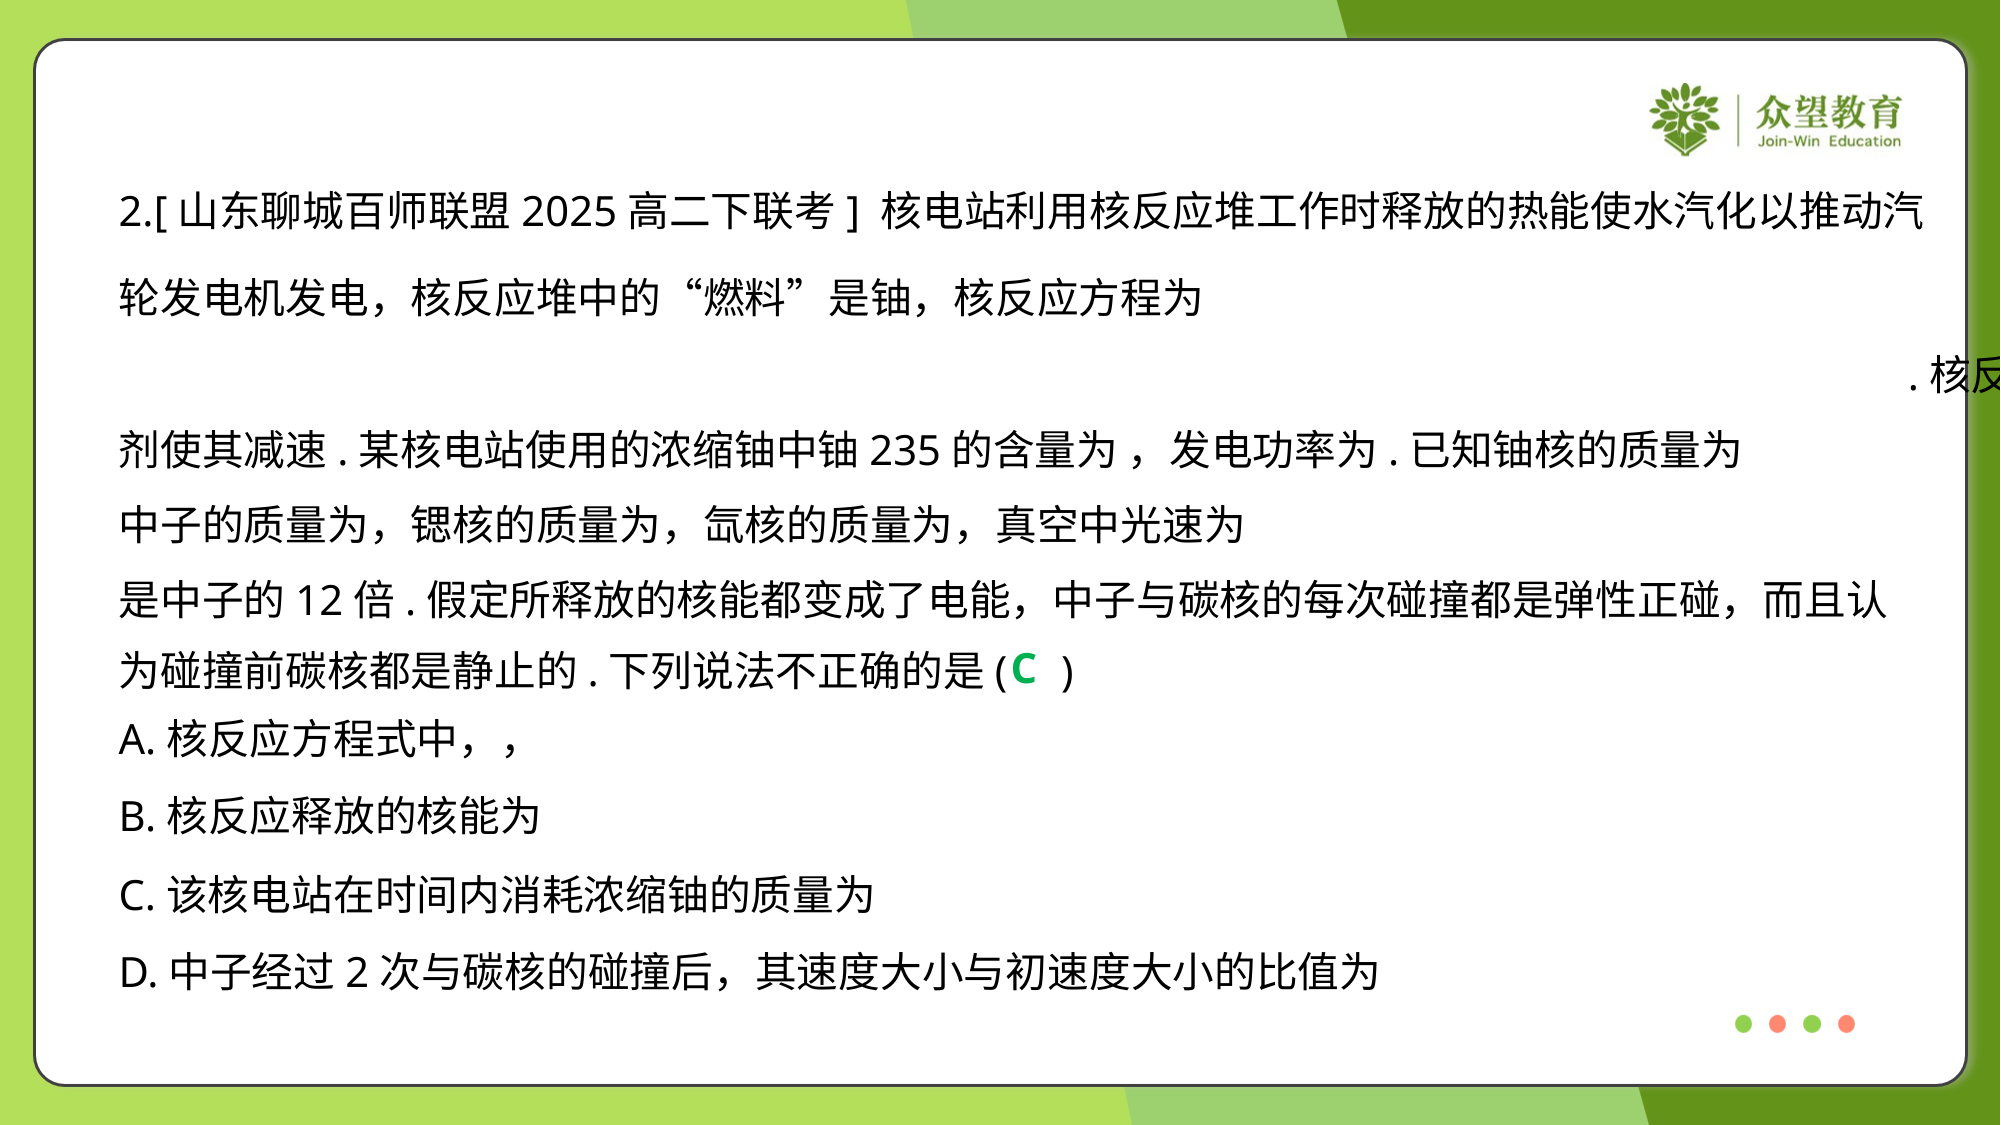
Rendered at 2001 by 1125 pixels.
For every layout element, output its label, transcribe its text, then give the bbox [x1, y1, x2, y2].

picture [0, 0, 2000, 1125]
picture [1980, 359, 2000, 368]
text_box C [994, 620, 1054, 685]
picture [1987, 371, 2000, 382]
